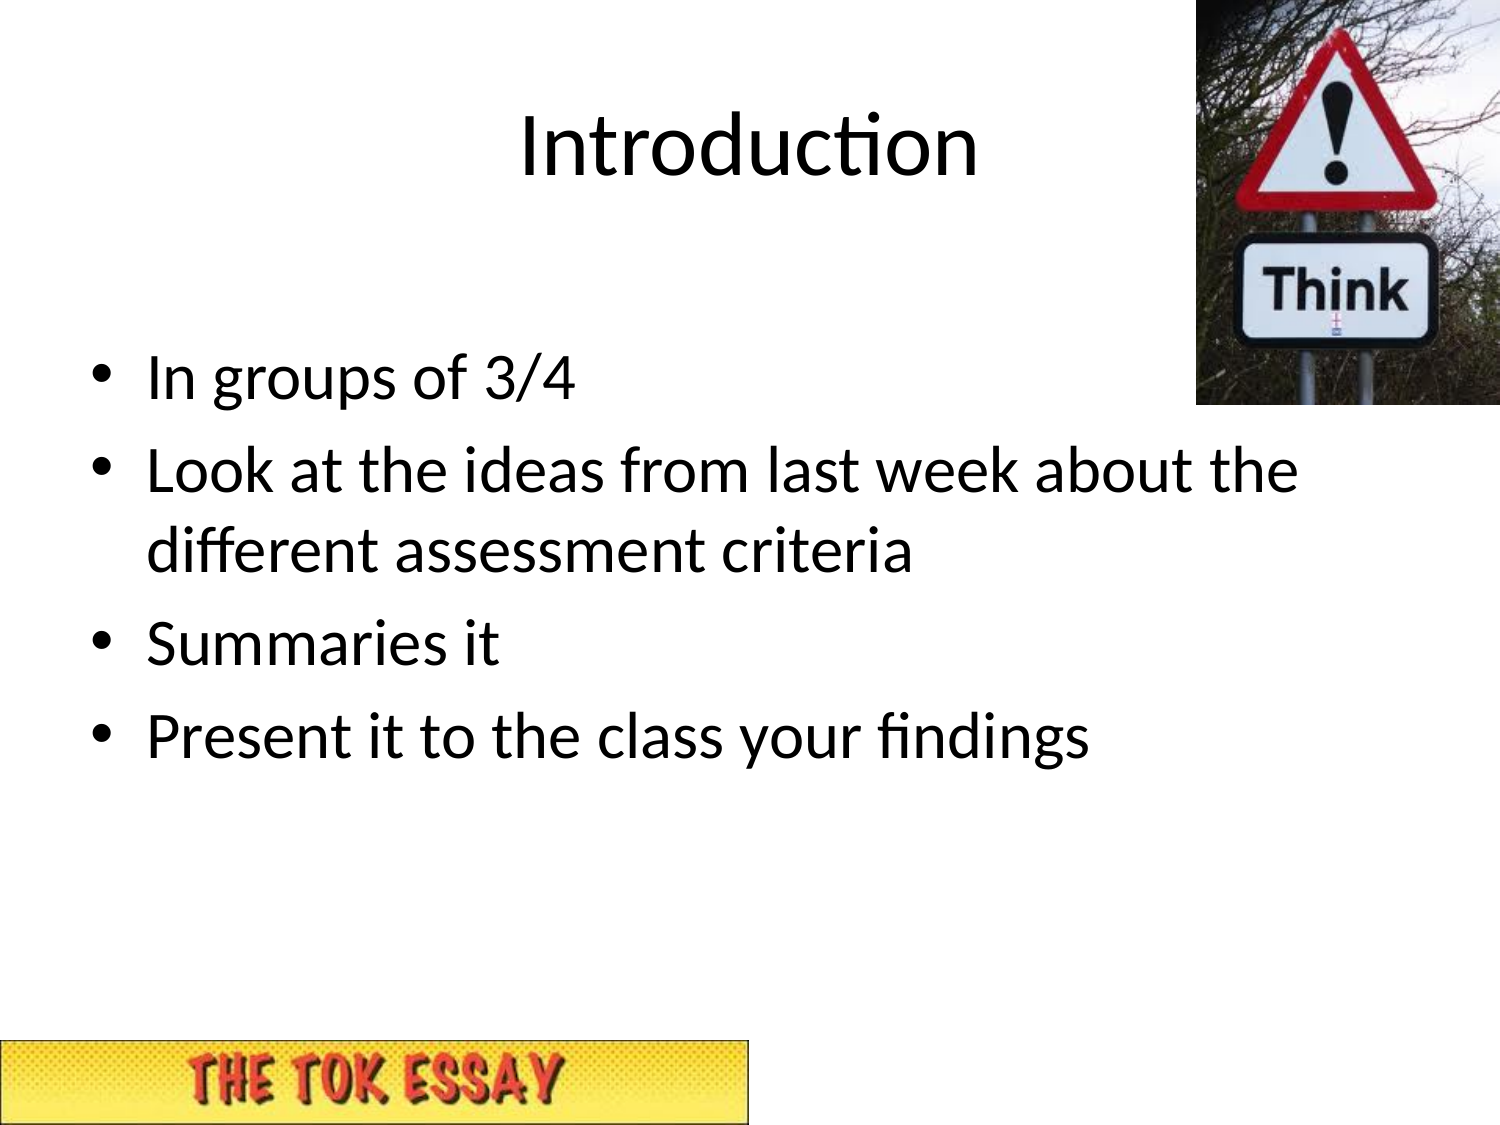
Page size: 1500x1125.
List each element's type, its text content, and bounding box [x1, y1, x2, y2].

picture [1196, 0, 1500, 405]
title Introduction [75, 45, 1191, 233]
list In groups of 3/4 Look at the ideas from last week about the different assessment criteria Summaries it Present it to the class your findings [75, 324, 1425, 1005]
picture [0, 1040, 749, 1125]
